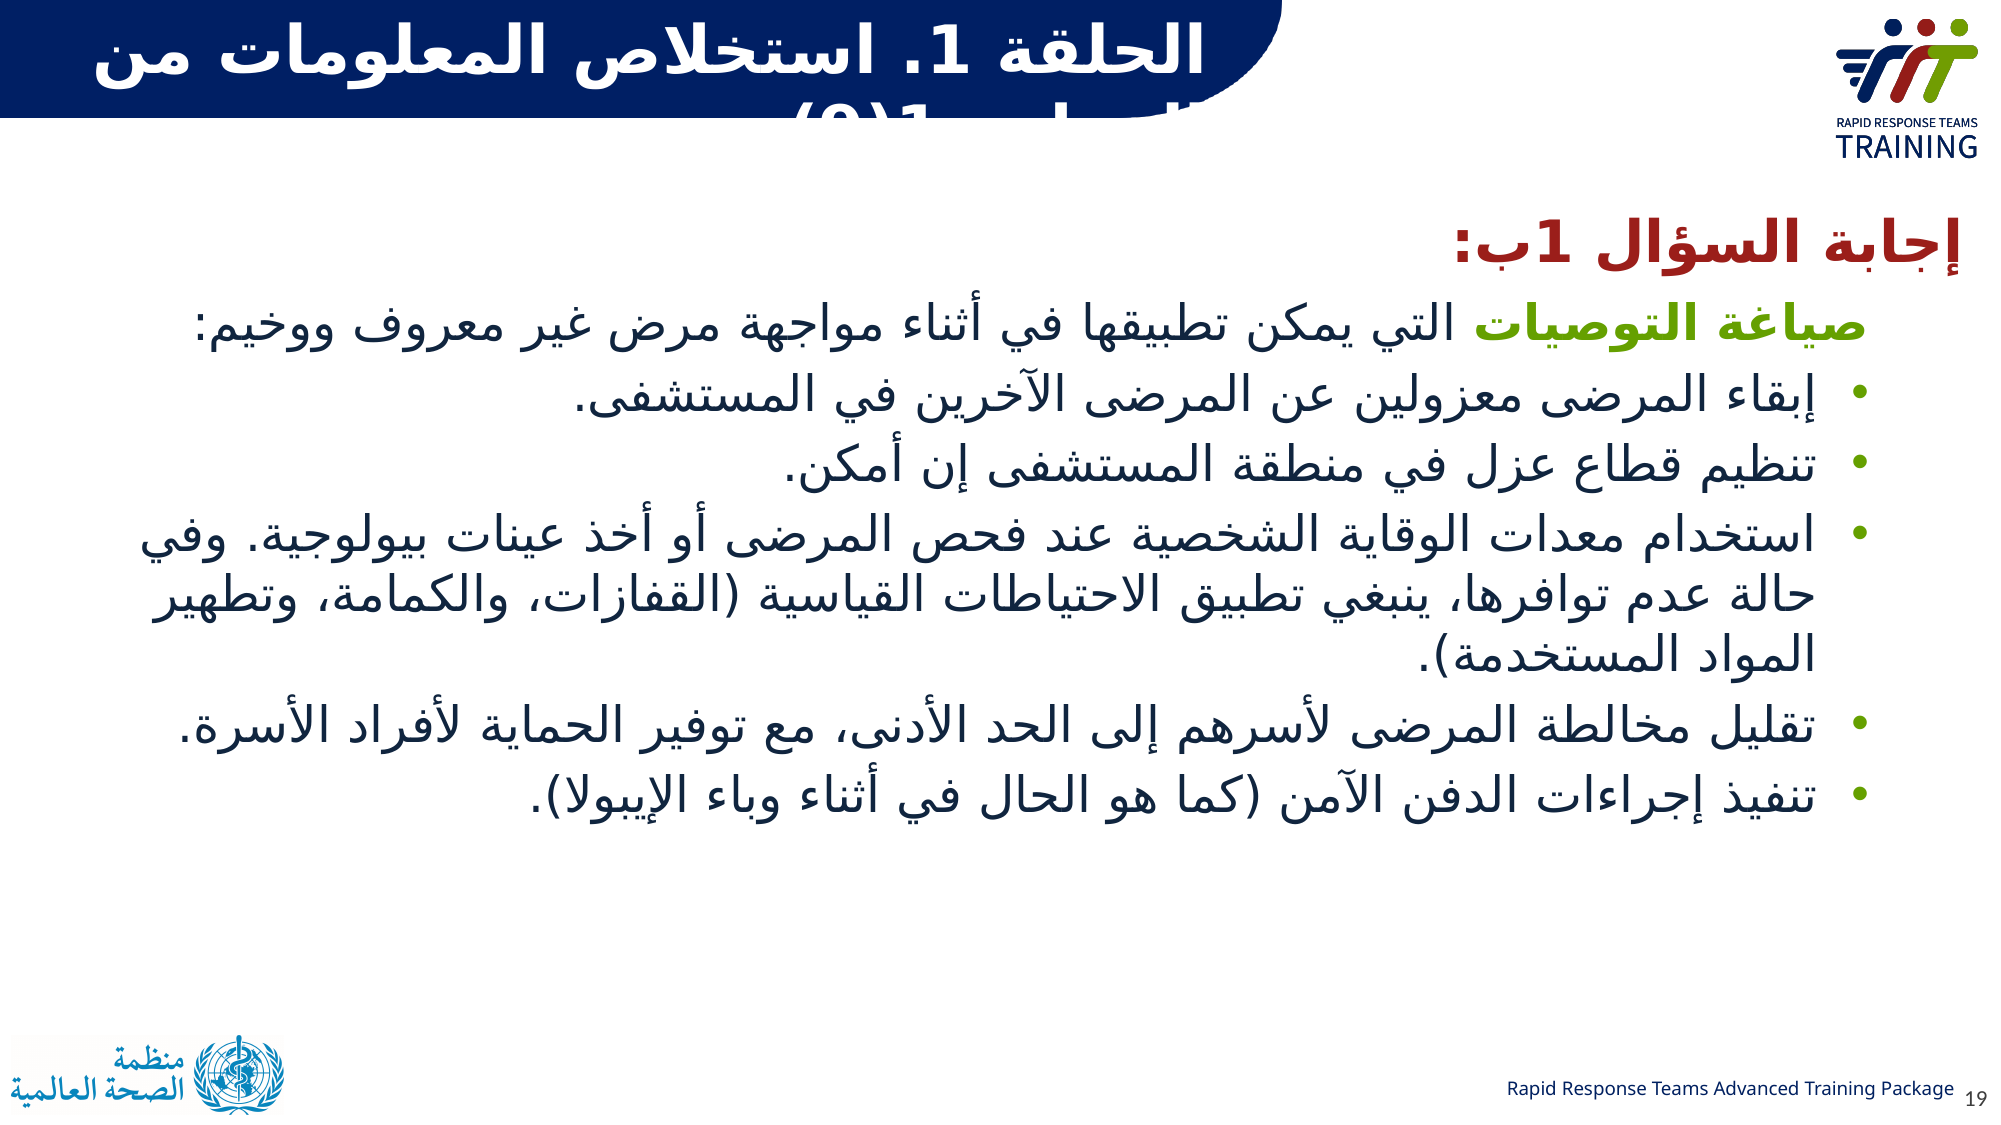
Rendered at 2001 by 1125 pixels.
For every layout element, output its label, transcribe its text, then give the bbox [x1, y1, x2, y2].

picture [11, 1035, 284, 1115]
text_box الحلقة 1. استخلاص المعلومات من الخطوة 1(9) [0, 0, 1216, 175]
picture [1835, 19, 1978, 167]
list صياغة التوصيات التي يمكن تطبيقها في أثناء مواجهة مرض غير معروف ووخيم: إبقاء المرضى معزولين عن المرضى الآخرين في المستشفى. تنظيم قطاع عزل في منطقة المستشفى إن أمكن. استخدام معدات الوقاية الشخصية عند فحص المرضى أو أخذ عينات بيولوجية. وفي حالة عدم توافرها، ينبغي تطبيق الاحتياطات القياسية (القفازات، والكمامة، وتطهير المواد المستخدمة). تقليل مخالطة المرضى لأسرهم إلى الحد الأدنى، مع توفير الحماية لأفراد الأسرة. تنفيذ إجراءات الدفن الآمن (كما هو الحال في أثناء وباء الإيبولا). [30, 282, 1877, 977]
picture [241, 1050, 247, 1059]
picture [1216, 0, 1282, 118]
text_box إجابة السؤال 1ب: [1416, 204, 1981, 283]
